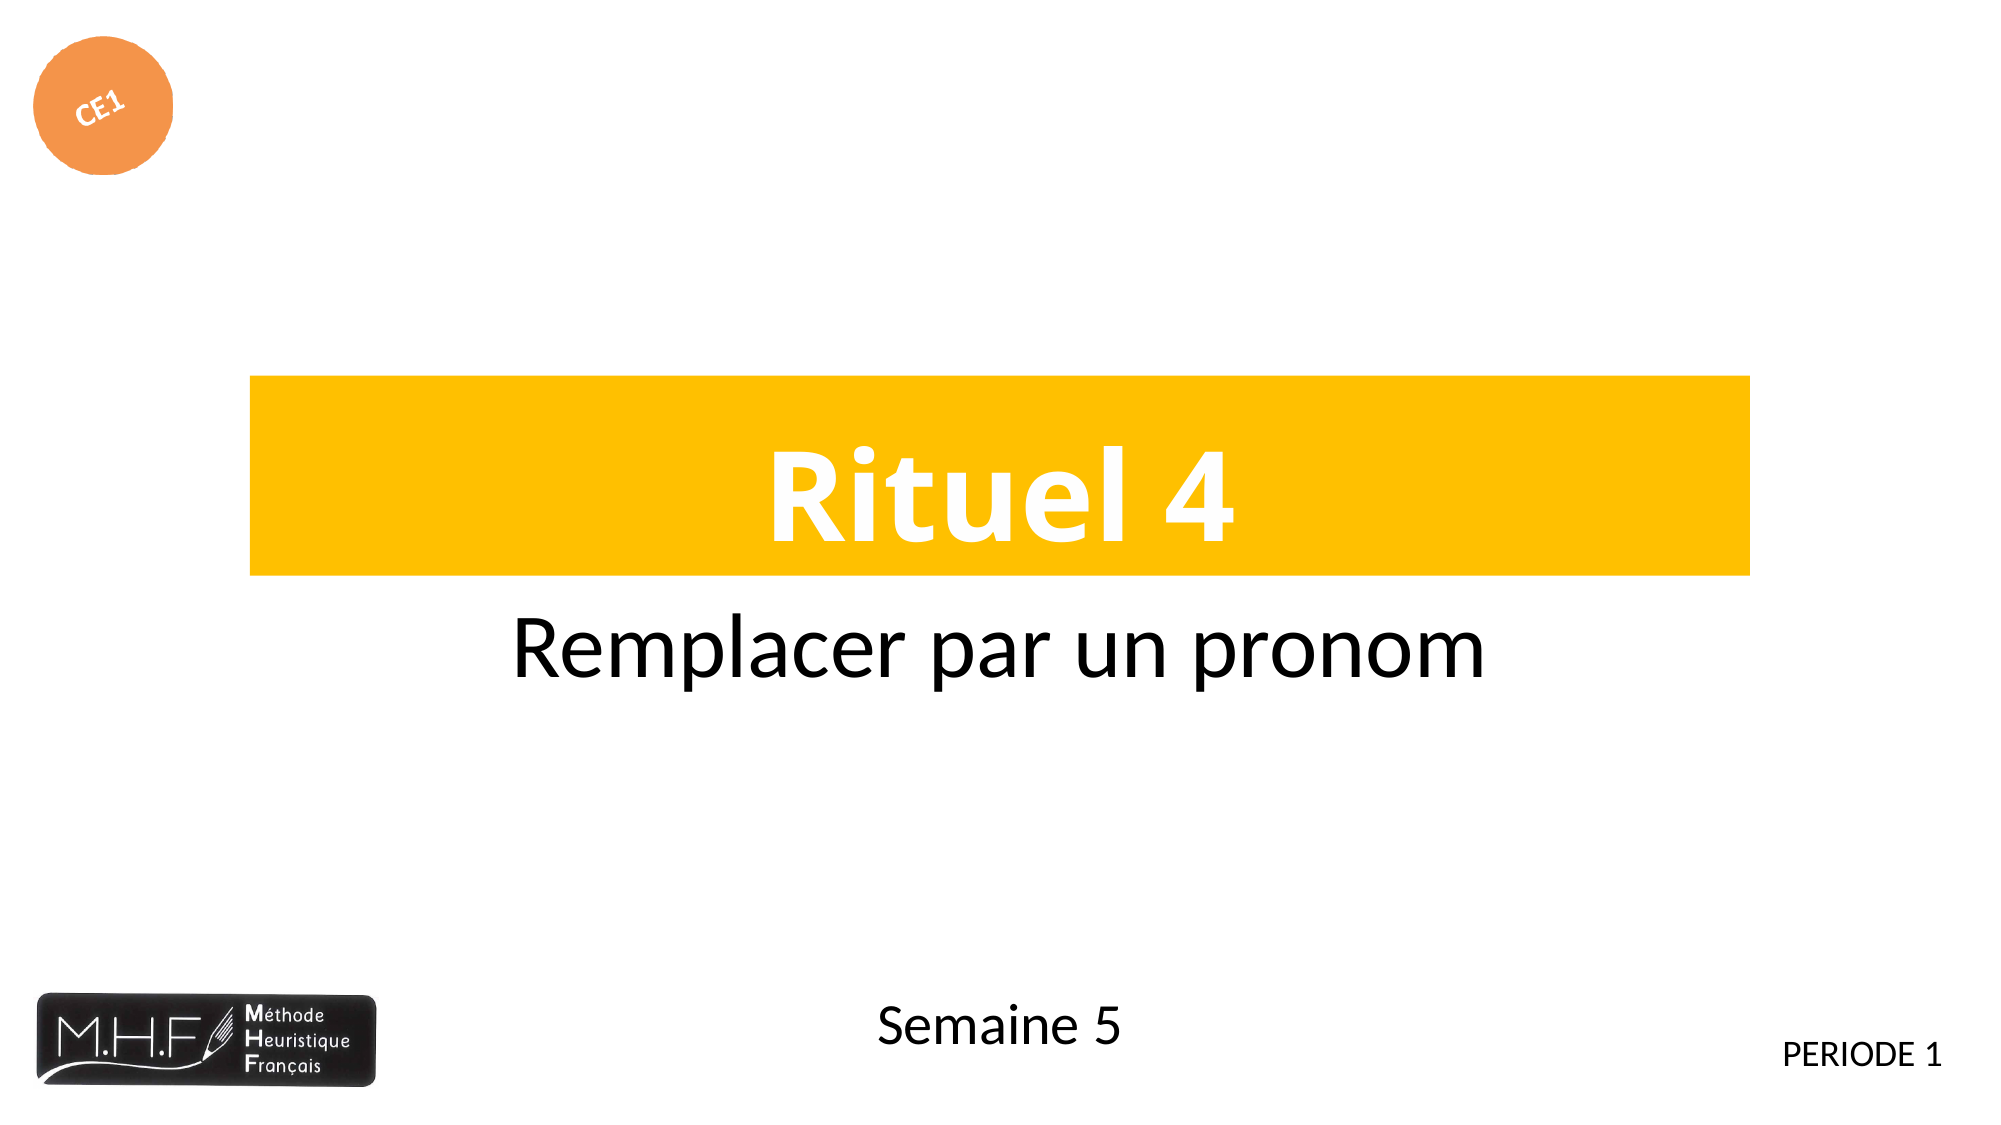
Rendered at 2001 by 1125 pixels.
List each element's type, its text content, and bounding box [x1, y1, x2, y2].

subtitle Remplacer par un pronom [249, 590, 1750, 863]
picture [33, 990, 379, 1089]
text_box PERIODE 1 [1750, 1021, 1967, 1082]
text_box Semaine 5 [249, 987, 1750, 1118]
title Rituel 4 [249, 375, 1750, 576]
picture [33, 36, 173, 175]
